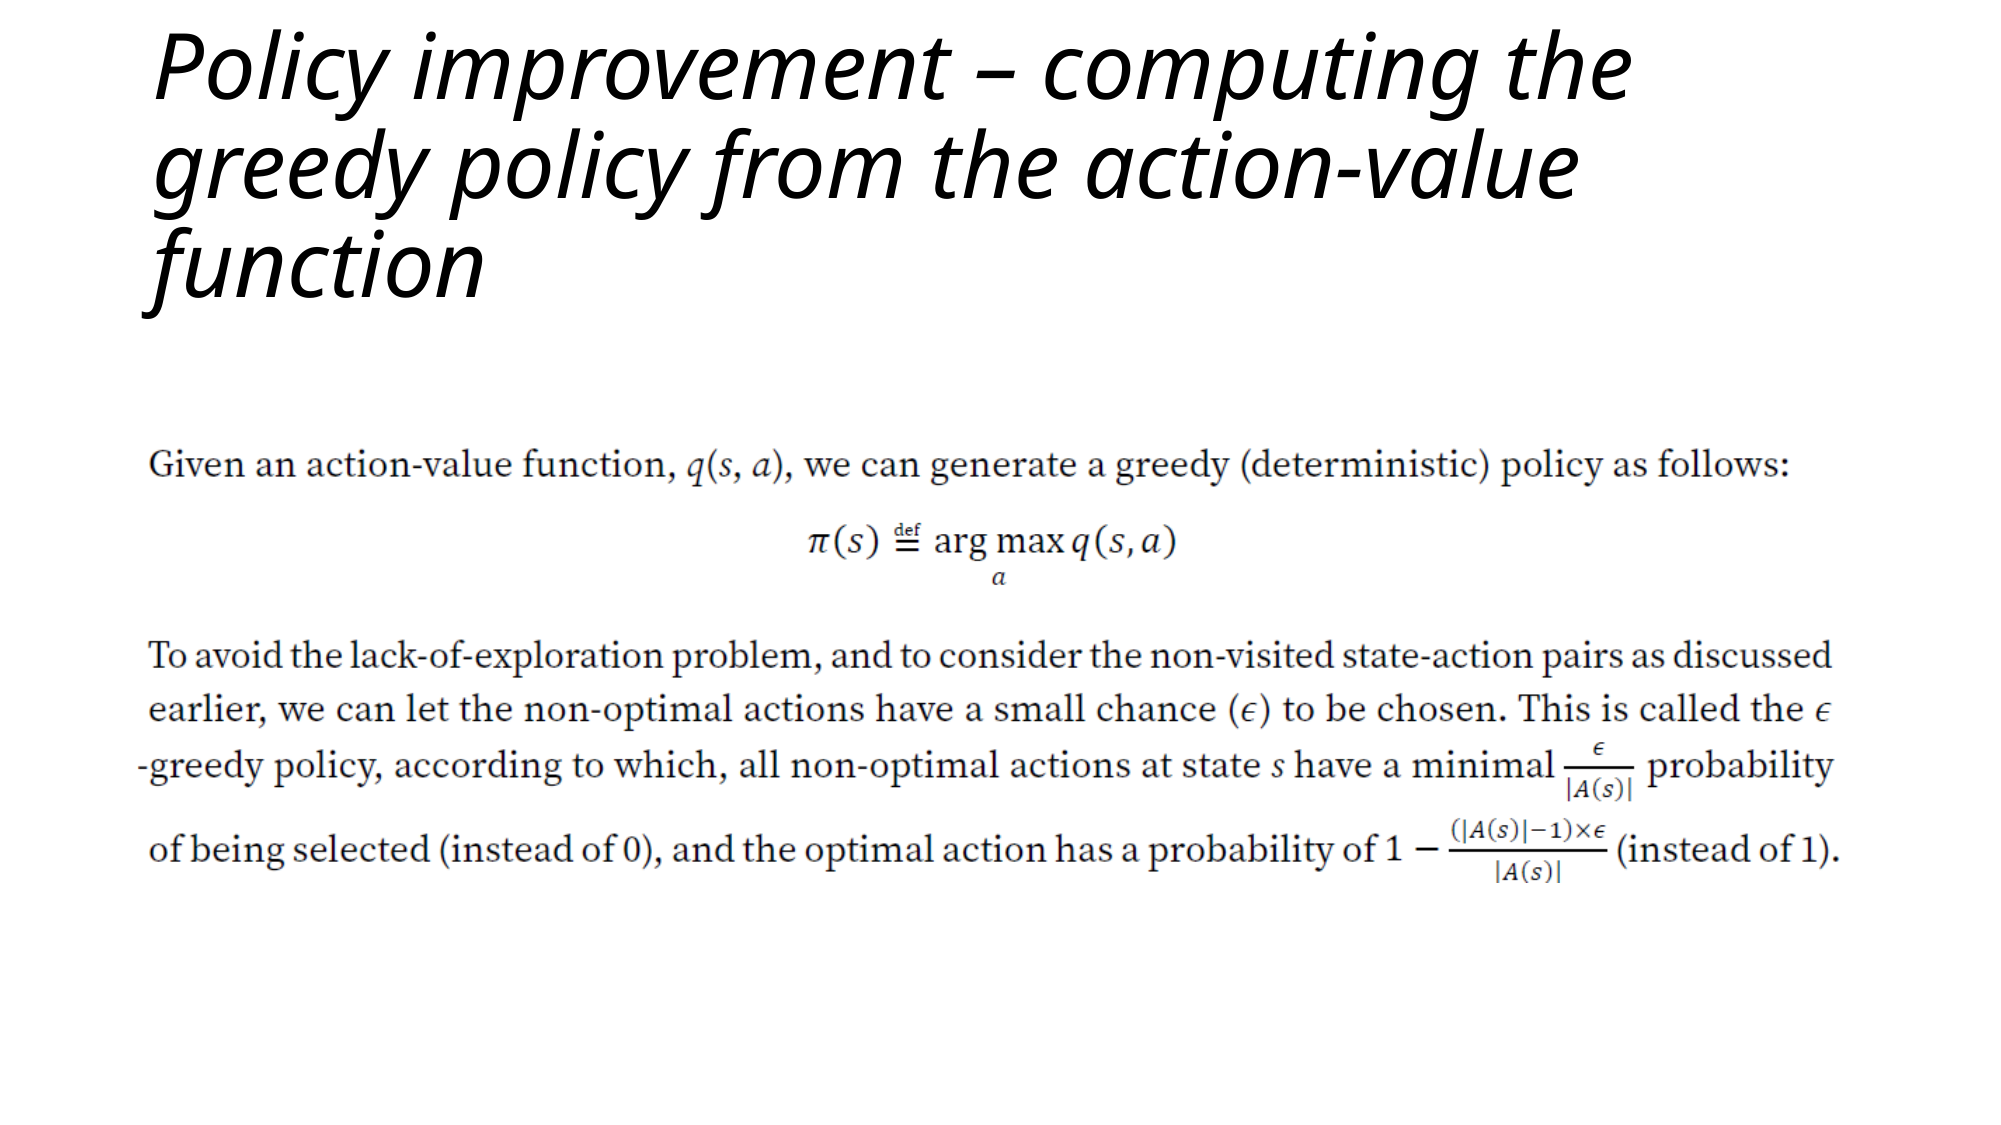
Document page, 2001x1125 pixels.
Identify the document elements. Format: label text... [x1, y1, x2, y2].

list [137, 429, 1863, 883]
title Policy improvement – computing the greedy policy from the action-value function [137, 59, 1863, 278]
